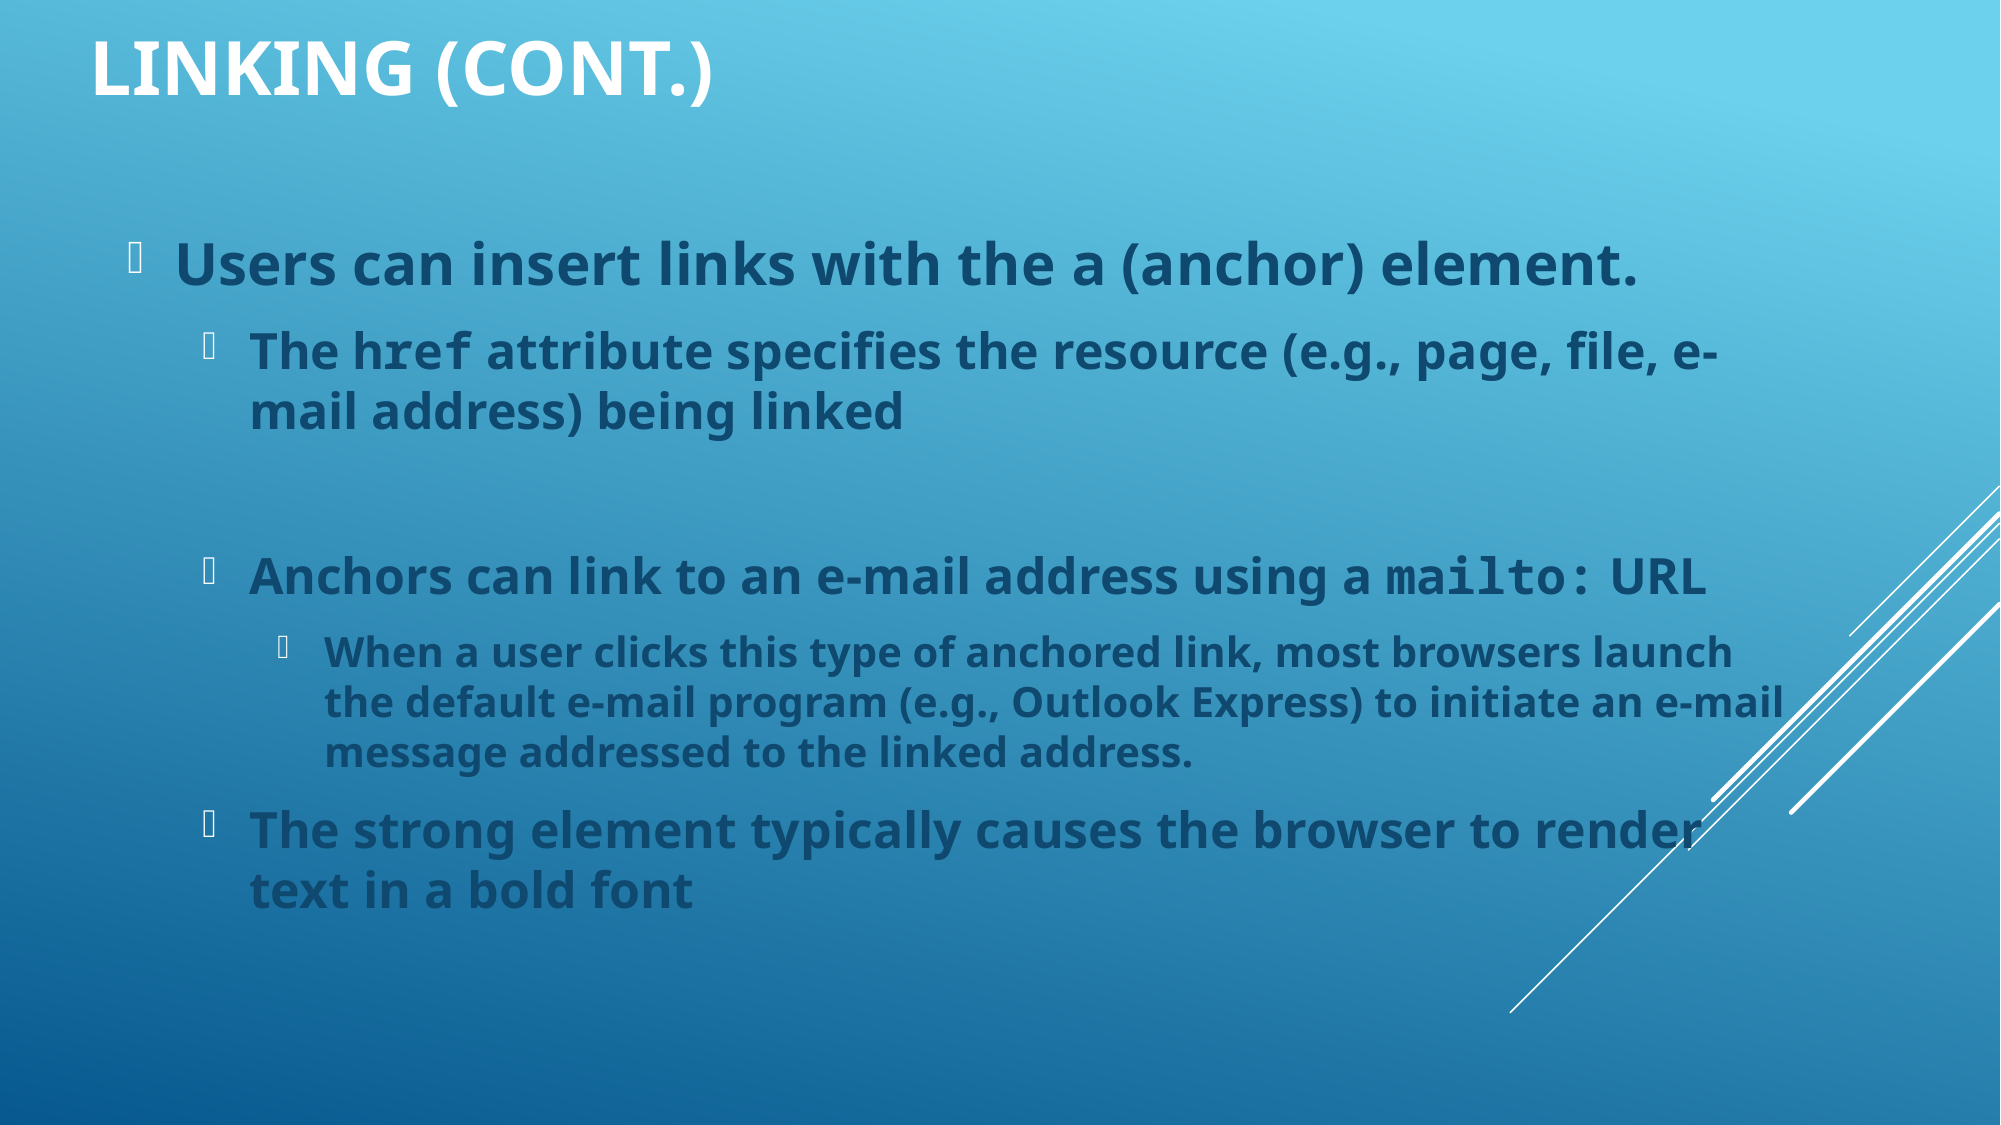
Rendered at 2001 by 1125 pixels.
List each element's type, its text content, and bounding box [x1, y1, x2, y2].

text_box Users can insert links with the a (anchor) element. The href attribute specifies the resource (e.g., page, file, e-mail address) being linked Anchors can link to an e-mail address using a mailto: URL When a user clicks this type of anchored link, most browsers launch the default e-mail program (e.g., Outlook Express) to initiate an e-mail message addressed to the linked address. The strong element typically causes the browser to render text in a bold font [112, 219, 1825, 1025]
text_box Linking (Cont.) [74, 12, 1425, 200]
